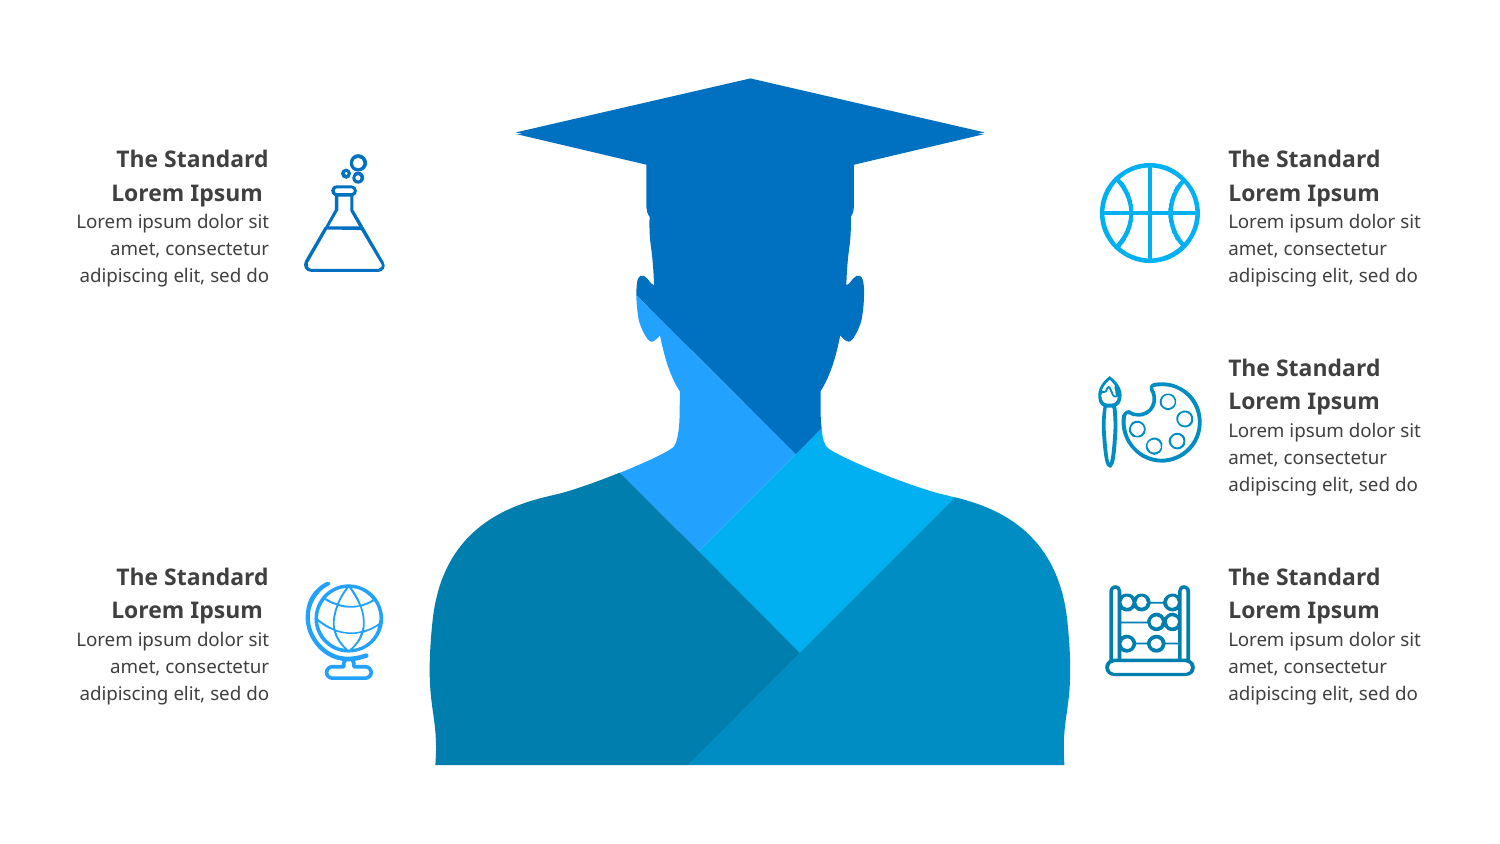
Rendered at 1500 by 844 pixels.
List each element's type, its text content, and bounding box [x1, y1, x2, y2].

text_box The Standard Lorem Ipsum Lorem ipsum dolor sit amet, consectetur adipiscing elit, sed do [1228, 348, 1431, 496]
text_box [1099, 162, 1200, 264]
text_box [305, 581, 384, 681]
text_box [303, 153, 386, 273]
text_box The Standard Lorem Ipsum Lorem ipsum dolor sit amet, consectetur adipiscing elit, sed do [66, 139, 269, 287]
text_box The Standard Lorem Ipsum Lorem ipsum dolor sit amet, consectetur adipiscing elit, sed do [1228, 557, 1431, 705]
text_box [1105, 585, 1195, 677]
text_box The Standard Lorem Ipsum Lorem ipsum dolor sit amet, consectetur adipiscing elit, sed do [66, 557, 269, 705]
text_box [423, 78, 1077, 766]
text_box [1097, 375, 1202, 468]
text_box The Standard Lorem Ipsum Lorem ipsum dolor sit amet, consectetur adipiscing elit, sed do [1228, 139, 1431, 287]
